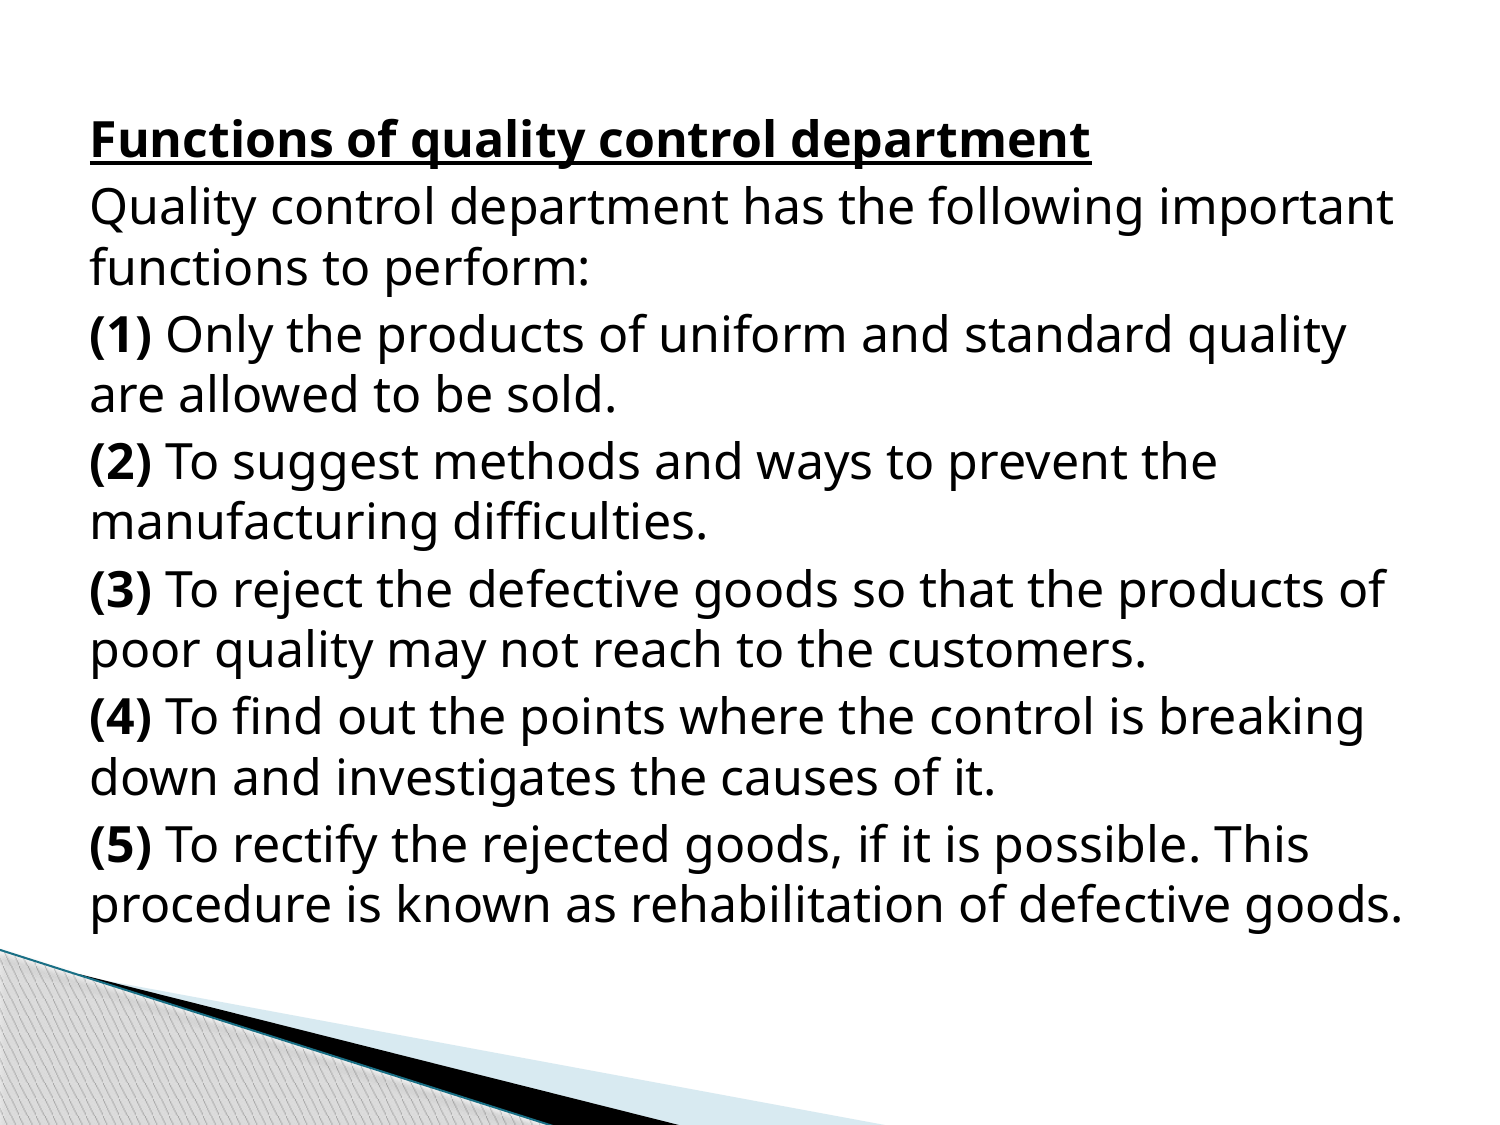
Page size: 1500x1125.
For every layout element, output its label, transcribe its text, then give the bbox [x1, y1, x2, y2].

list Functions of quality control department Quality control department has the following important functions to perform: (1) Only the products of uniform and standard quality are allowed to be sold. (2) To suggest methods and ways to prevent the manufacturing difficulties. (3) To reject the defective goods so that the products of poor quality may not reach to the customers. (4) To find out the points where the control is breaking down and investigates the causes of it. (5) To rectify the rejected goods, if it is possible. This procedure is known as rehabilitation of defective goods. [75, 99, 1425, 1005]
